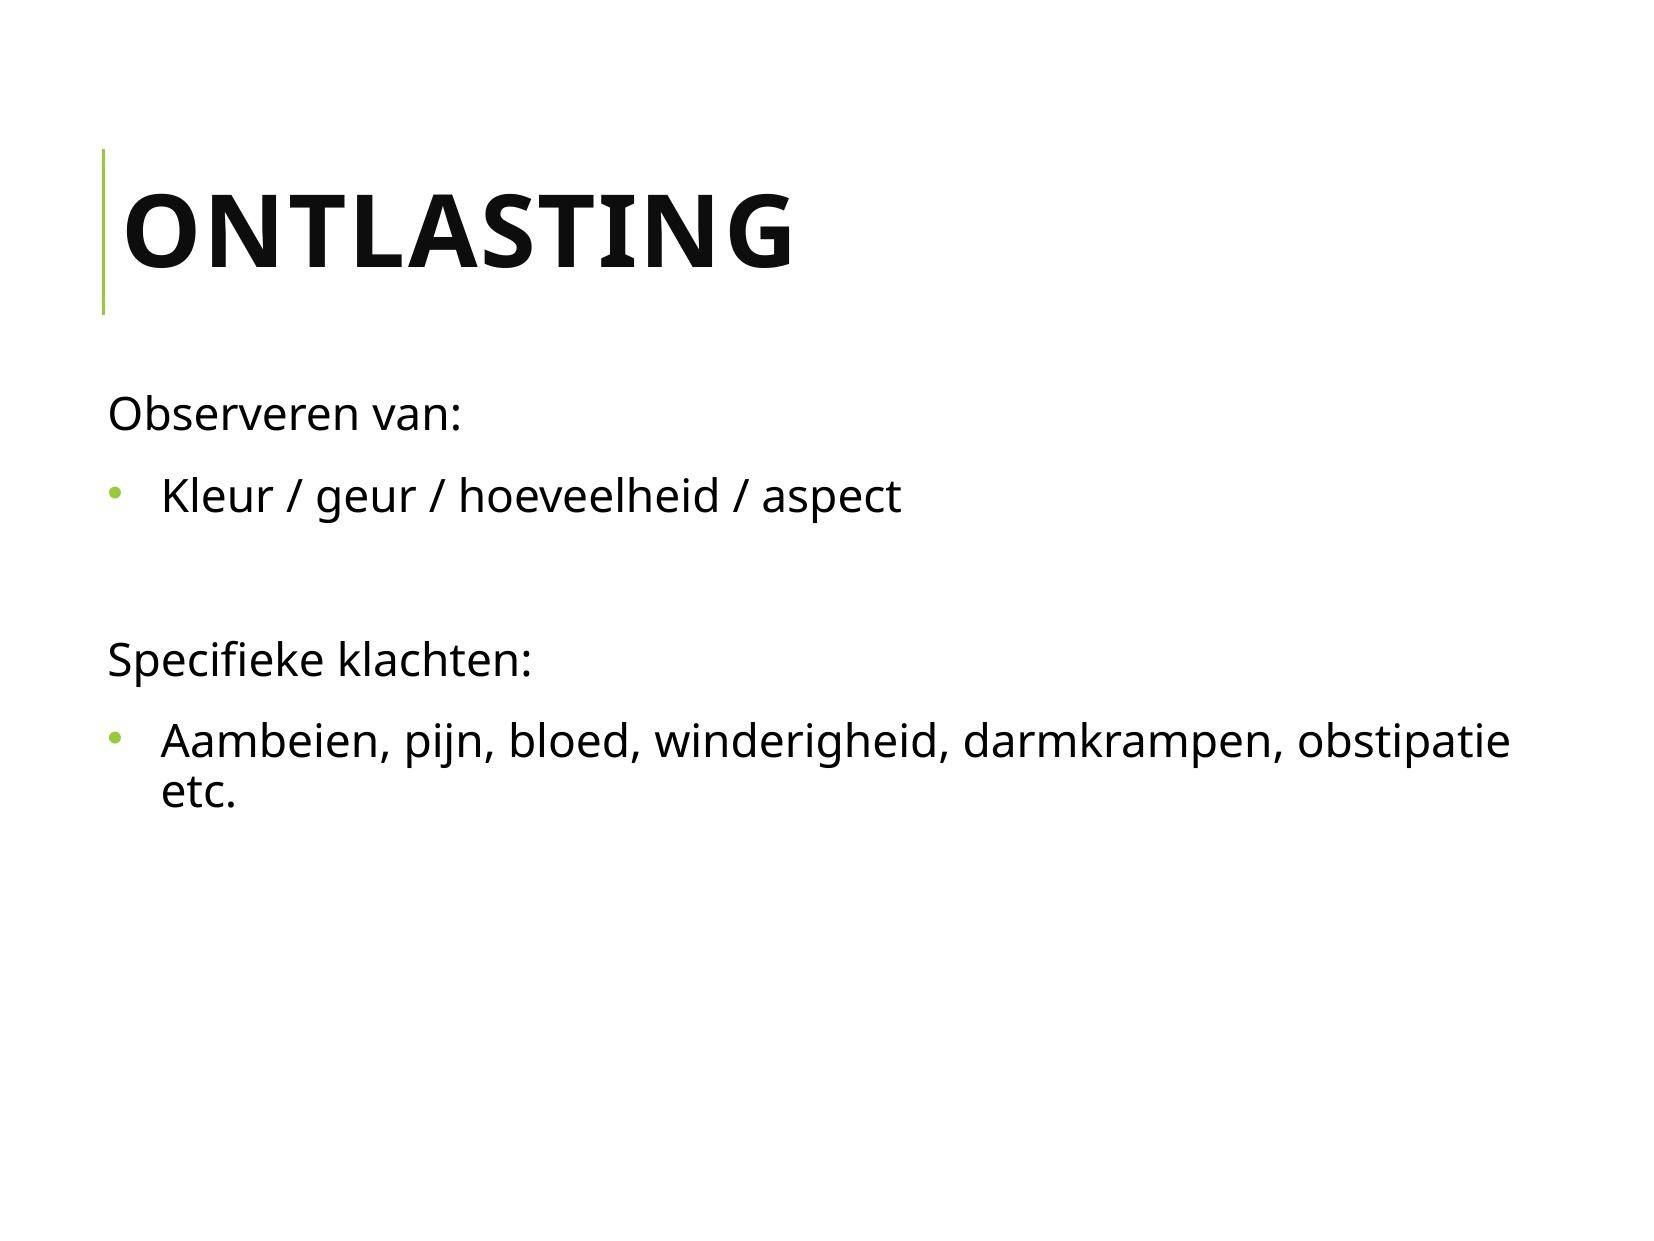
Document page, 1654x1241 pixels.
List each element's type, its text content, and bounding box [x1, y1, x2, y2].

list Observeren van: Kleur / geur / hoeveelheid / aspect Specifieke klachten: Aambeien, pijn, bloed, winderigheid, darmkrampen, obstipatie etc. [82, 383, 1571, 1094]
title Ontlasting [106, 135, 1595, 343]
